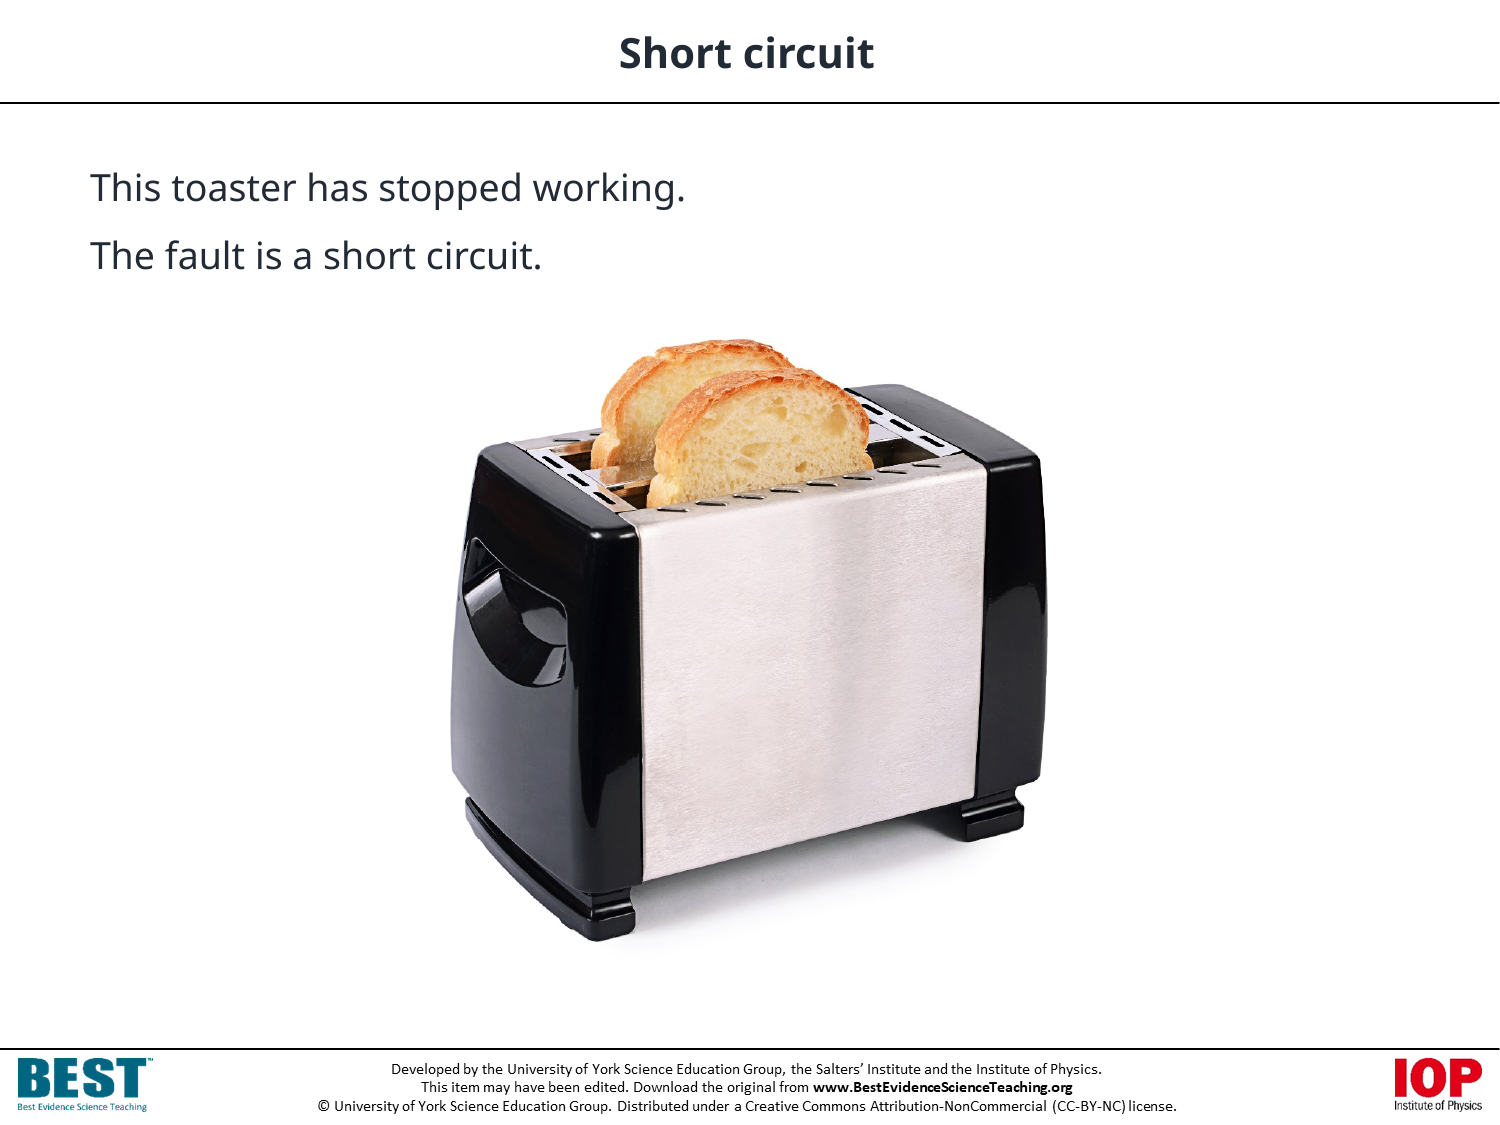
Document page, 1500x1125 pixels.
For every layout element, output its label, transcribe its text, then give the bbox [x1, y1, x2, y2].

picture [0, 102, 1500, 1125]
text_box Short circuit [23, 4, 1471, 99]
